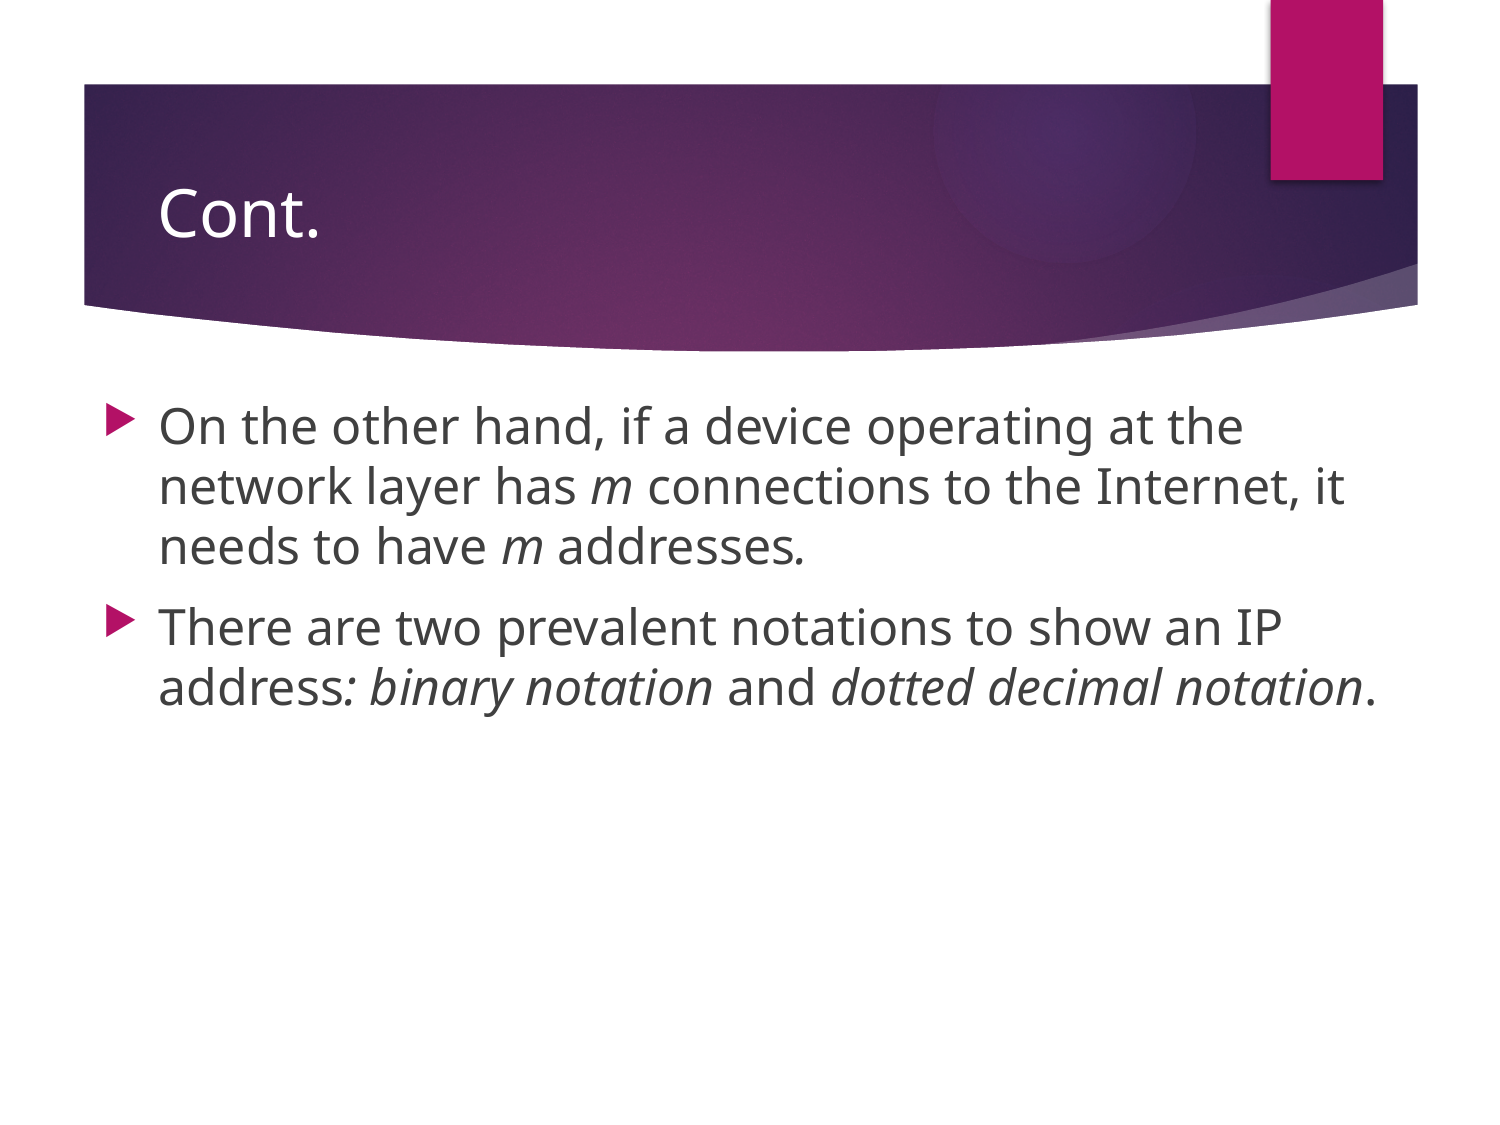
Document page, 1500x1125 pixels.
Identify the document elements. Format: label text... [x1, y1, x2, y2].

title Cont. [142, 152, 1183, 269]
list On the other hand, if a device operating at the network layer has m connections to the Internet, it needs to have m addresses. There are two prevalent notations to show an IP address: binary notation and dotted decimal notation. [87, 387, 1425, 1050]
